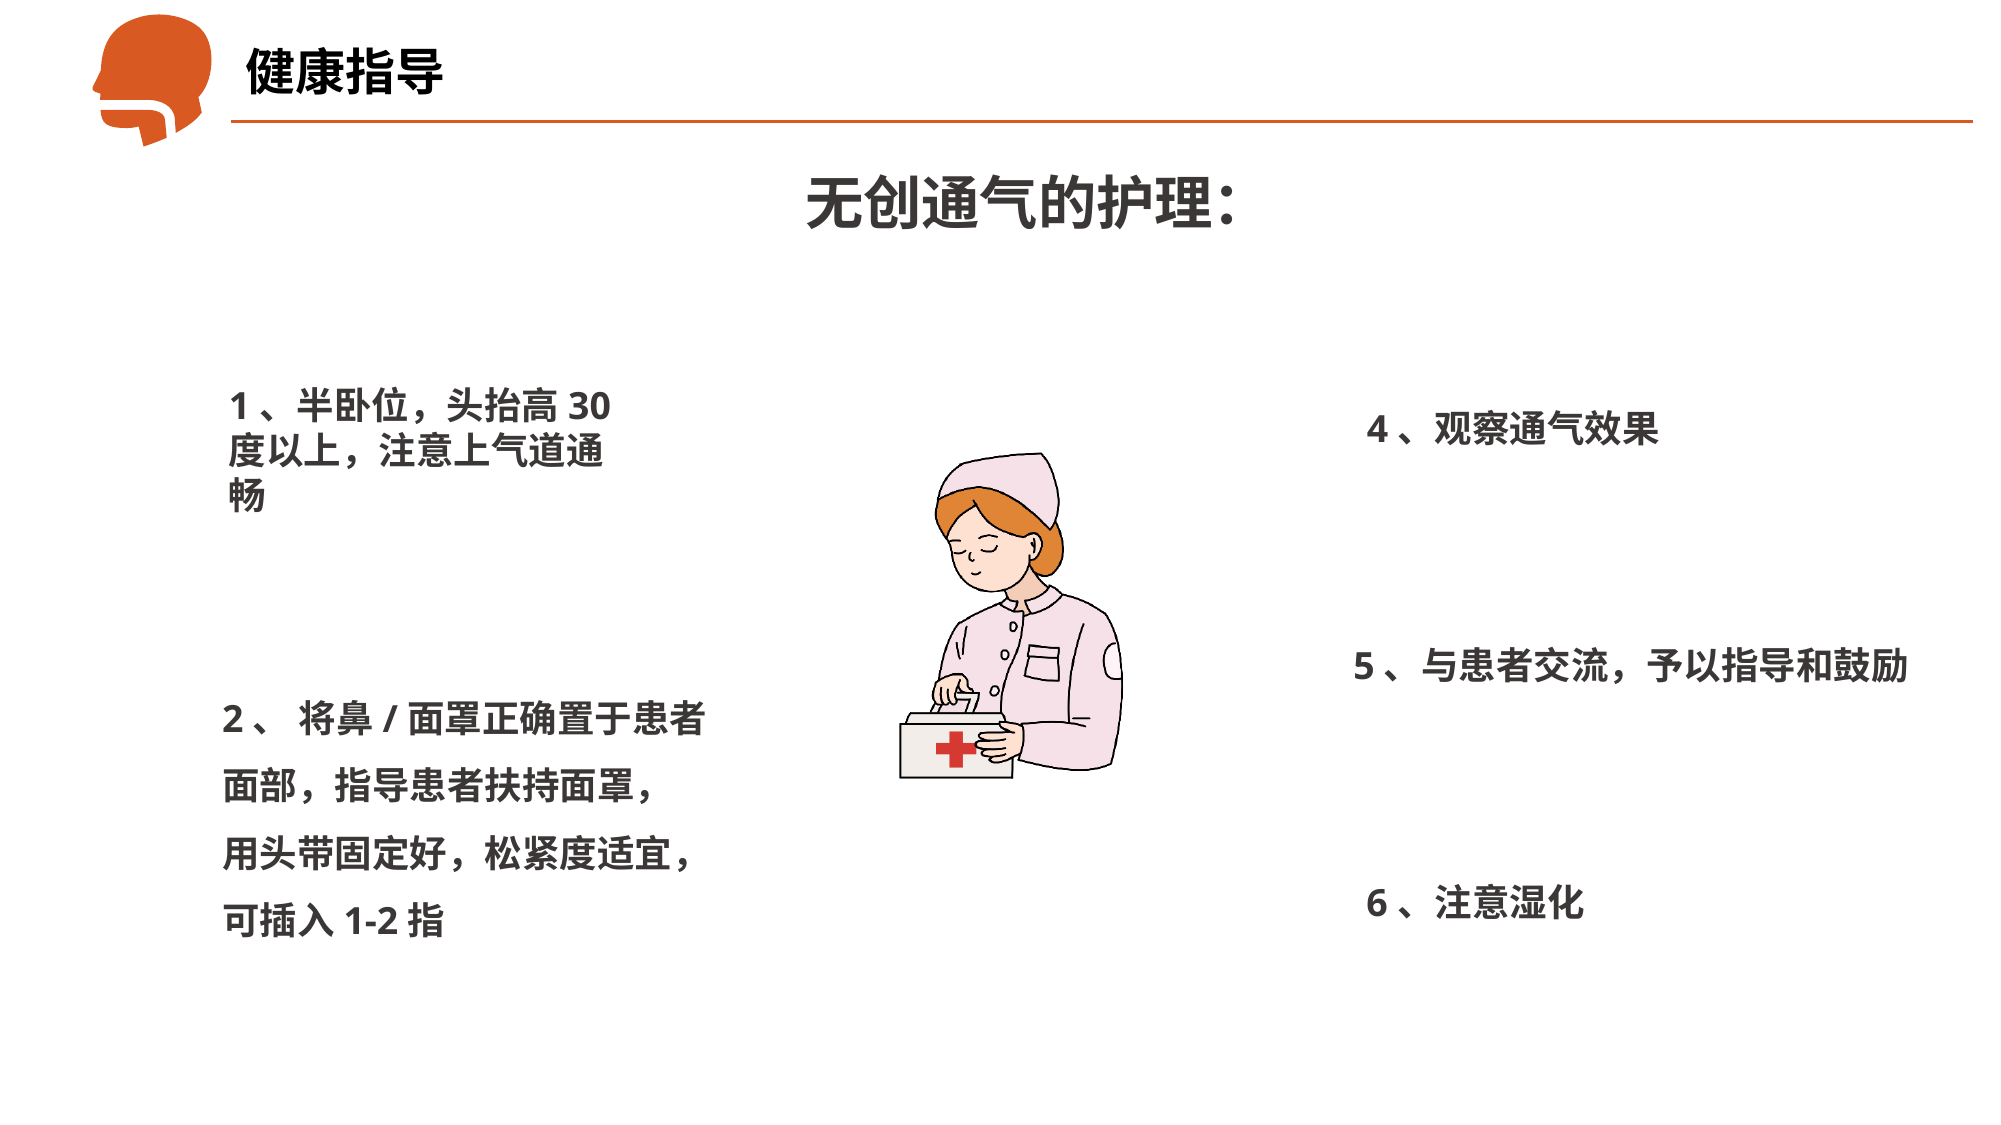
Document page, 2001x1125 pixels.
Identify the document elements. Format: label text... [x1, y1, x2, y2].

text_box [92, 14, 212, 134]
text_box 4、观察通气效果 [1427, 397, 1675, 458]
text_box 1、半卧位，头抬高30度以上，注意上气道通畅 [214, 374, 622, 525]
text_box 2、 将鼻/面罩正确置于患者面部，指导患者扶持面罩，用头带固定好，松紧度适宜，可插入1-2指 [207, 664, 723, 950]
text_box 无创通气的护理： [790, 167, 1306, 265]
text_box [100, 109, 167, 147]
text_box 健康指导 [231, 39, 481, 113]
text_box 5、与患者交流，予以指导和鼓励 [1427, 634, 1924, 695]
picture [622, 352, 1427, 927]
text_box 6、注意湿化 [1351, 871, 1600, 932]
